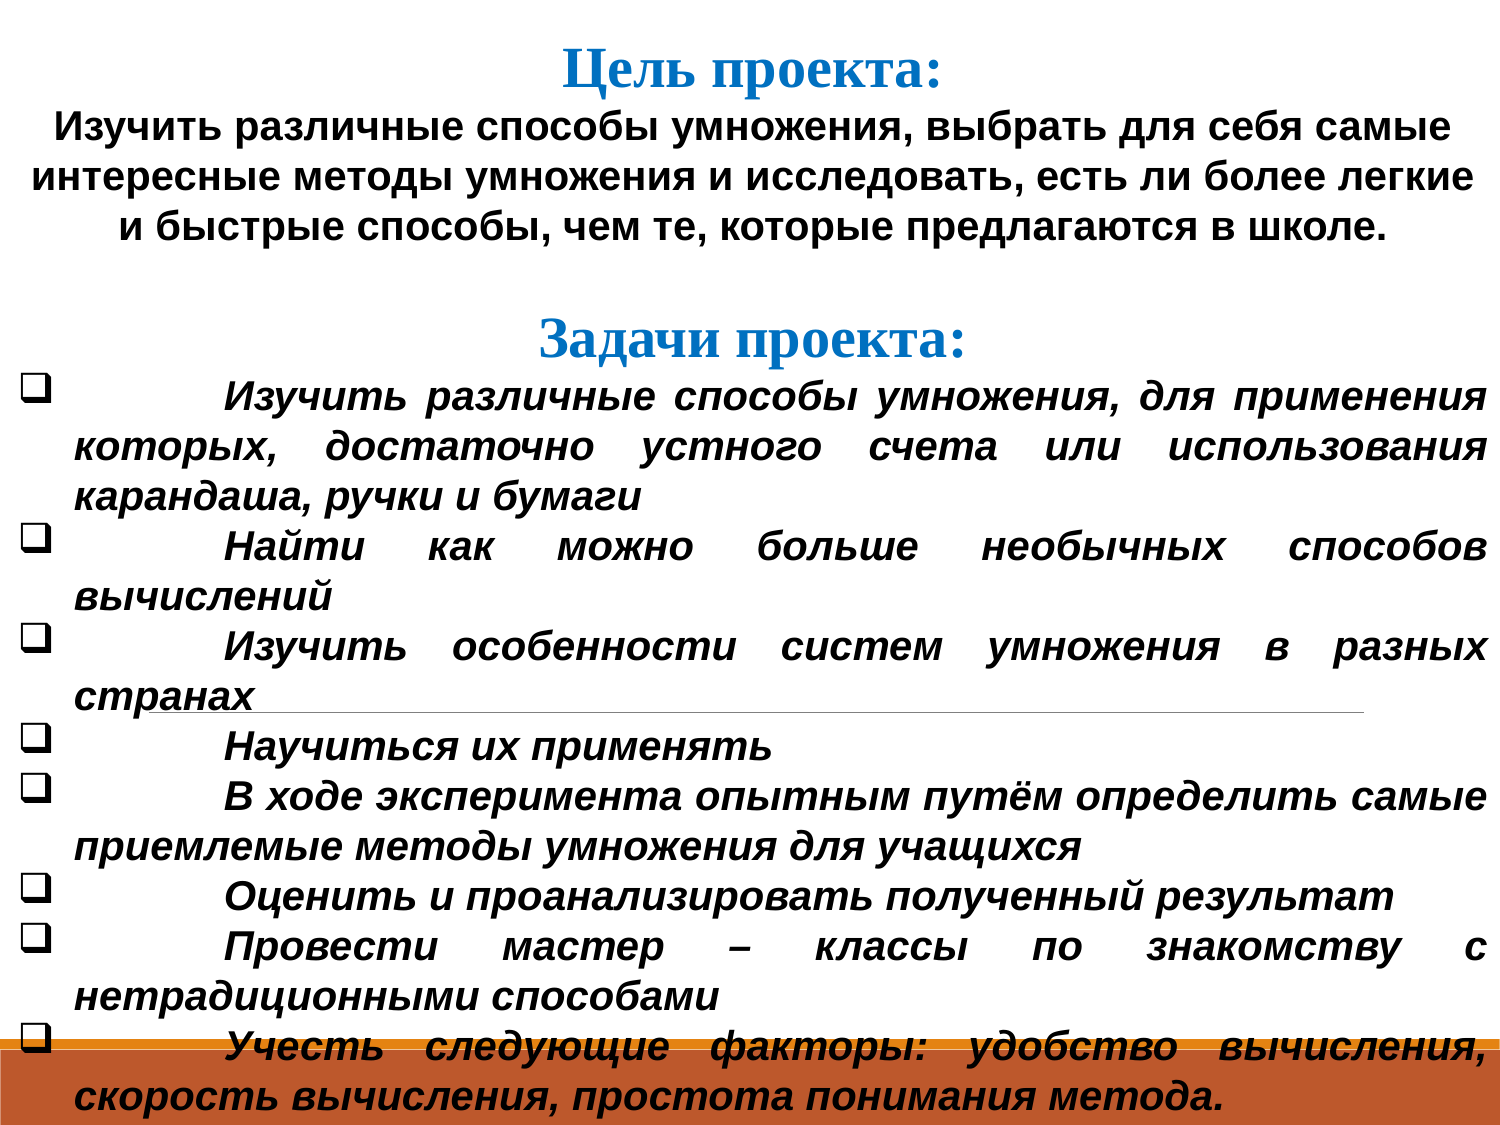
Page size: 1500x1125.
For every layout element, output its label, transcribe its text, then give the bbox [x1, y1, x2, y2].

text_box Цель проекта: Изучить различные способы умножения, выбрать для себя самые интересные методы умножения и исследовать, есть ли более легкие и быстрые способы, чем те, которые предлагаются в школе. Задачи проекта: Изучить различные способы умножения, для применения которых, достаточно устного счета или использования карандаша, ручки и бумаги Найти как можно больше необычных способов вычислений Изучить особенности систем умножения в разных странах Научиться их применять В ходе эксперимента опытным путём определить самые приемлемые методы умножения для учащихся Оценить и проанализировать полученный результат Провести мастер – классы по знакомству с нетрадиционными способами Учесть следующие факторы: удобство вычисления, скорость вычисления, простота понимания метода. [3, 21, 1500, 1125]
